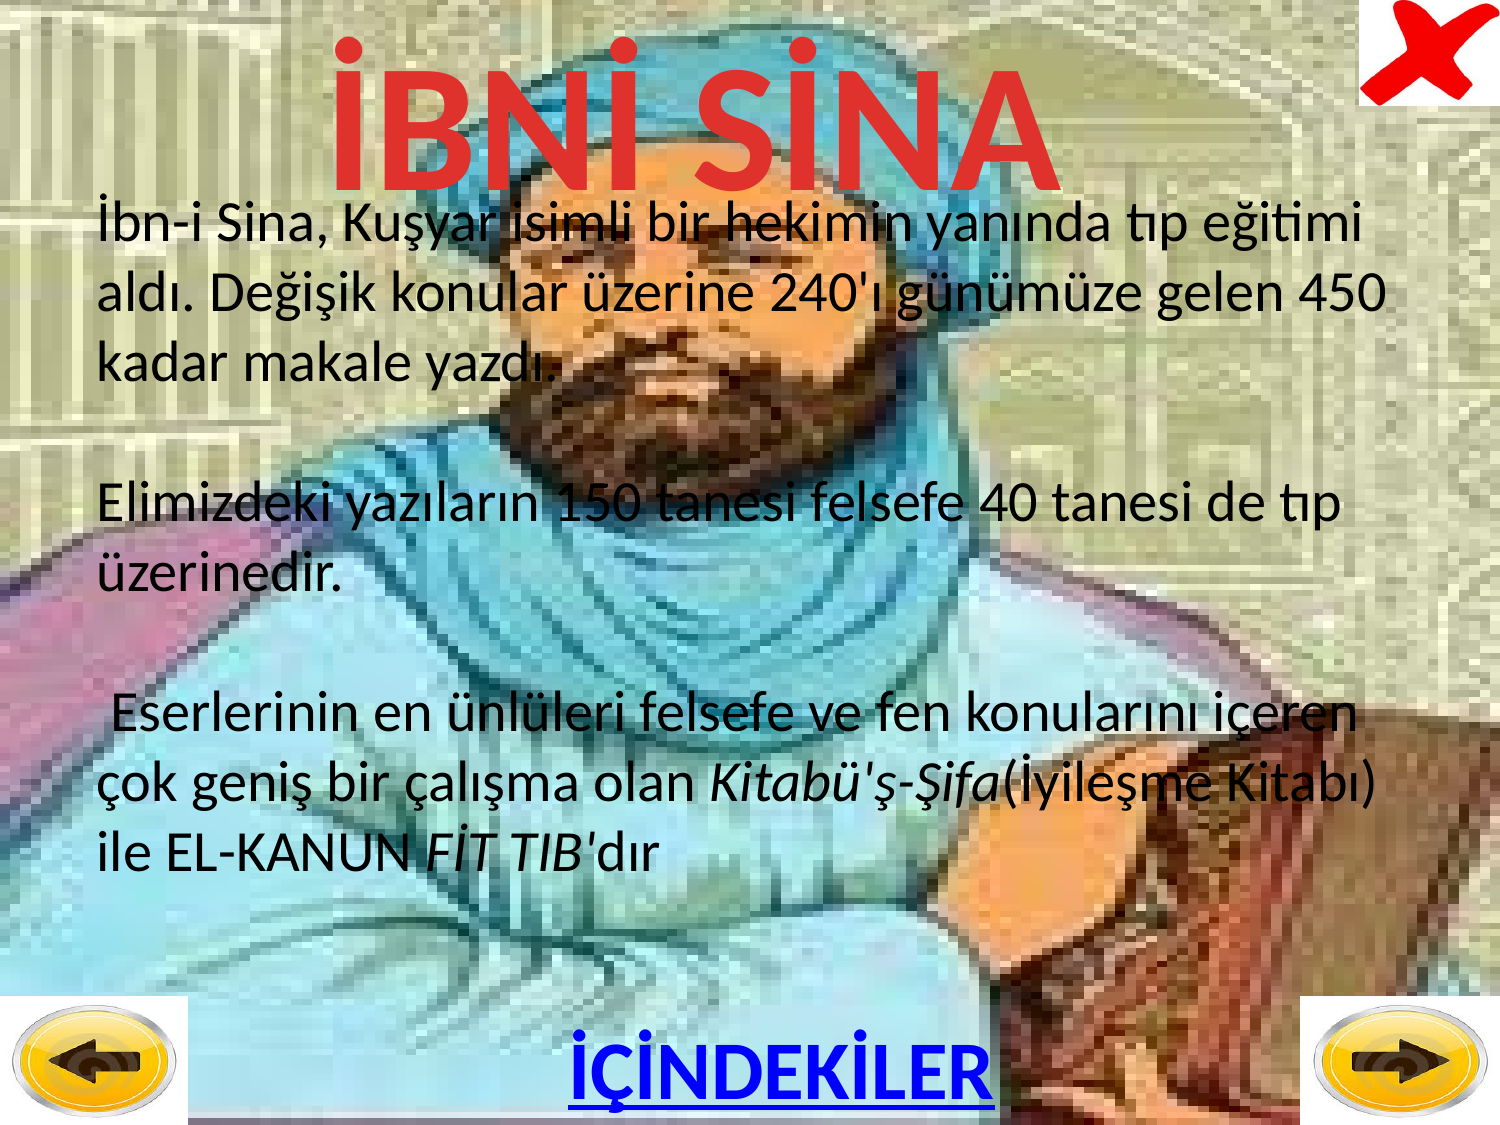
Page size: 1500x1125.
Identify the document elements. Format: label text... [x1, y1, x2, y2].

text_box İBNİ SİNA [304, 0, 1083, 175]
picture [0, 0, 1500, 1125]
text_box İÇİNDEKİLER [553, 1008, 1010, 1124]
text_box İbn-i Sina, Kuşyar isimli bir hekimin yanında tıp eğitimi aldı. Değişik konular üzerine 240'ı günümüze gelen 450 kadar makale yazdı. Elimizdeki yazıların 150 tanesi felsefe 40 tanesi de tıp üzerinedir. Eserlerinin en ünlüleri felsefe ve fen konularını içeren çok geniş bir çalışma olan Kitabü'ş-Şifa(İyileşme Kitabı) ile EL-KANUN FİT TIB'dır [81, 175, 1418, 961]
